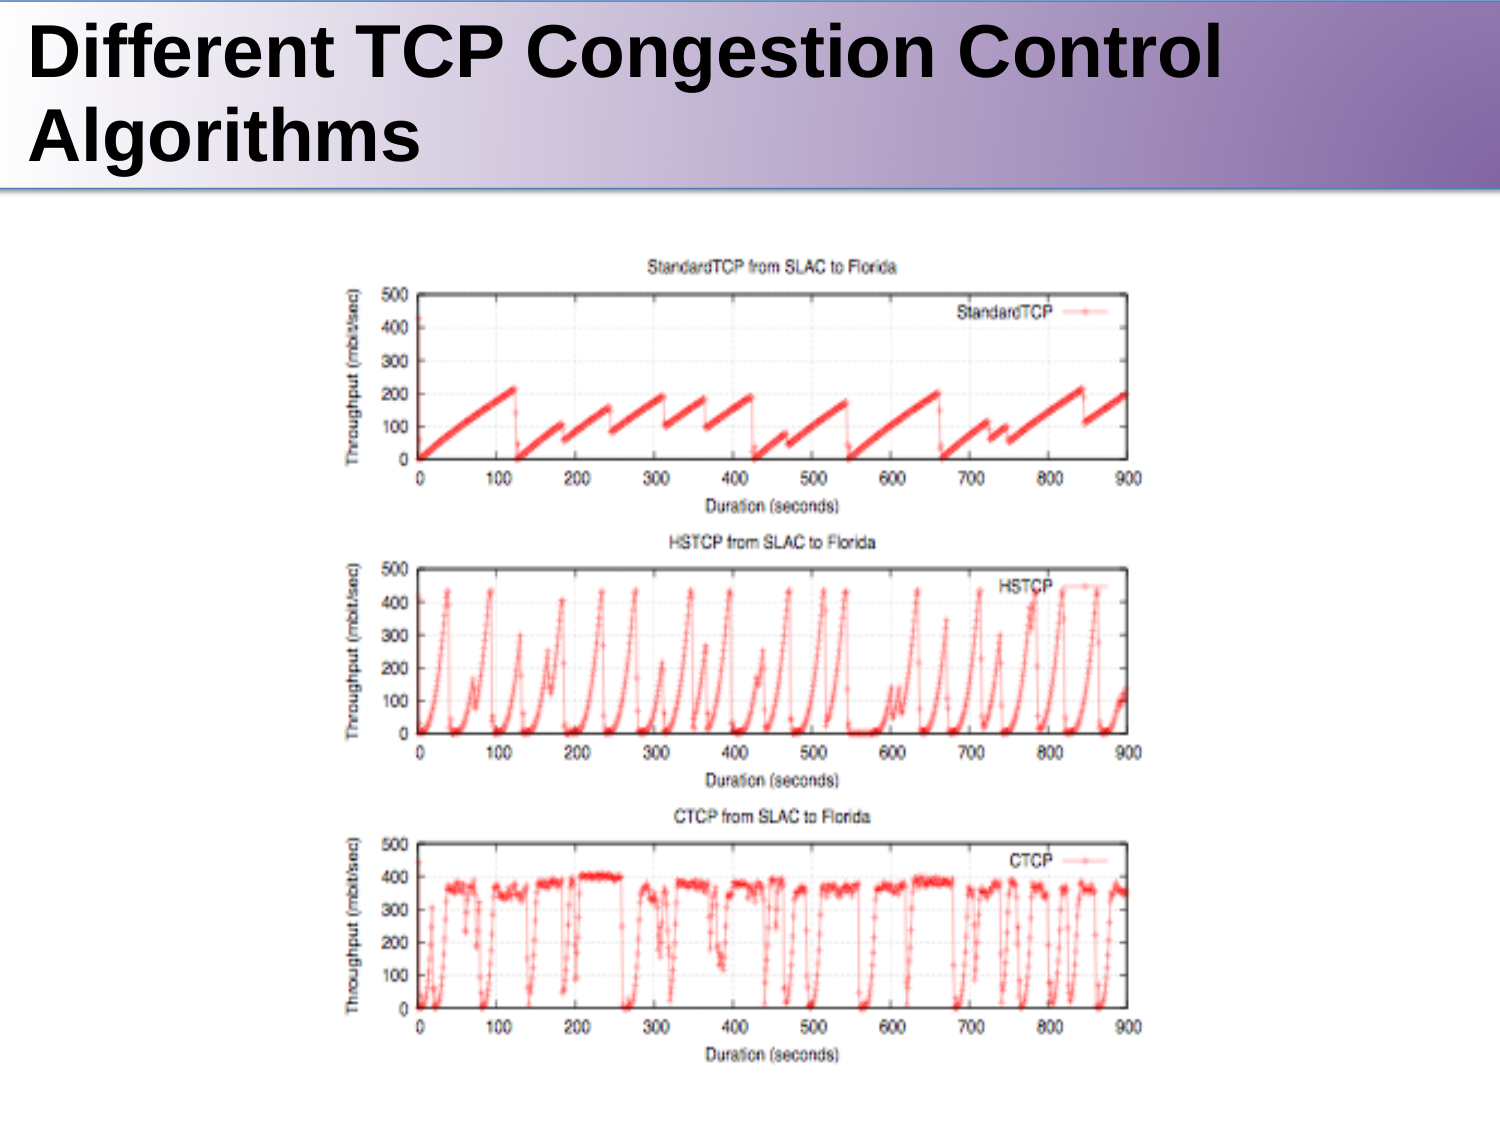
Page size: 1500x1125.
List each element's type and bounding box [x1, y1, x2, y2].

picture [249, 250, 1249, 1088]
text_box [0, 0, 1500, 201]
